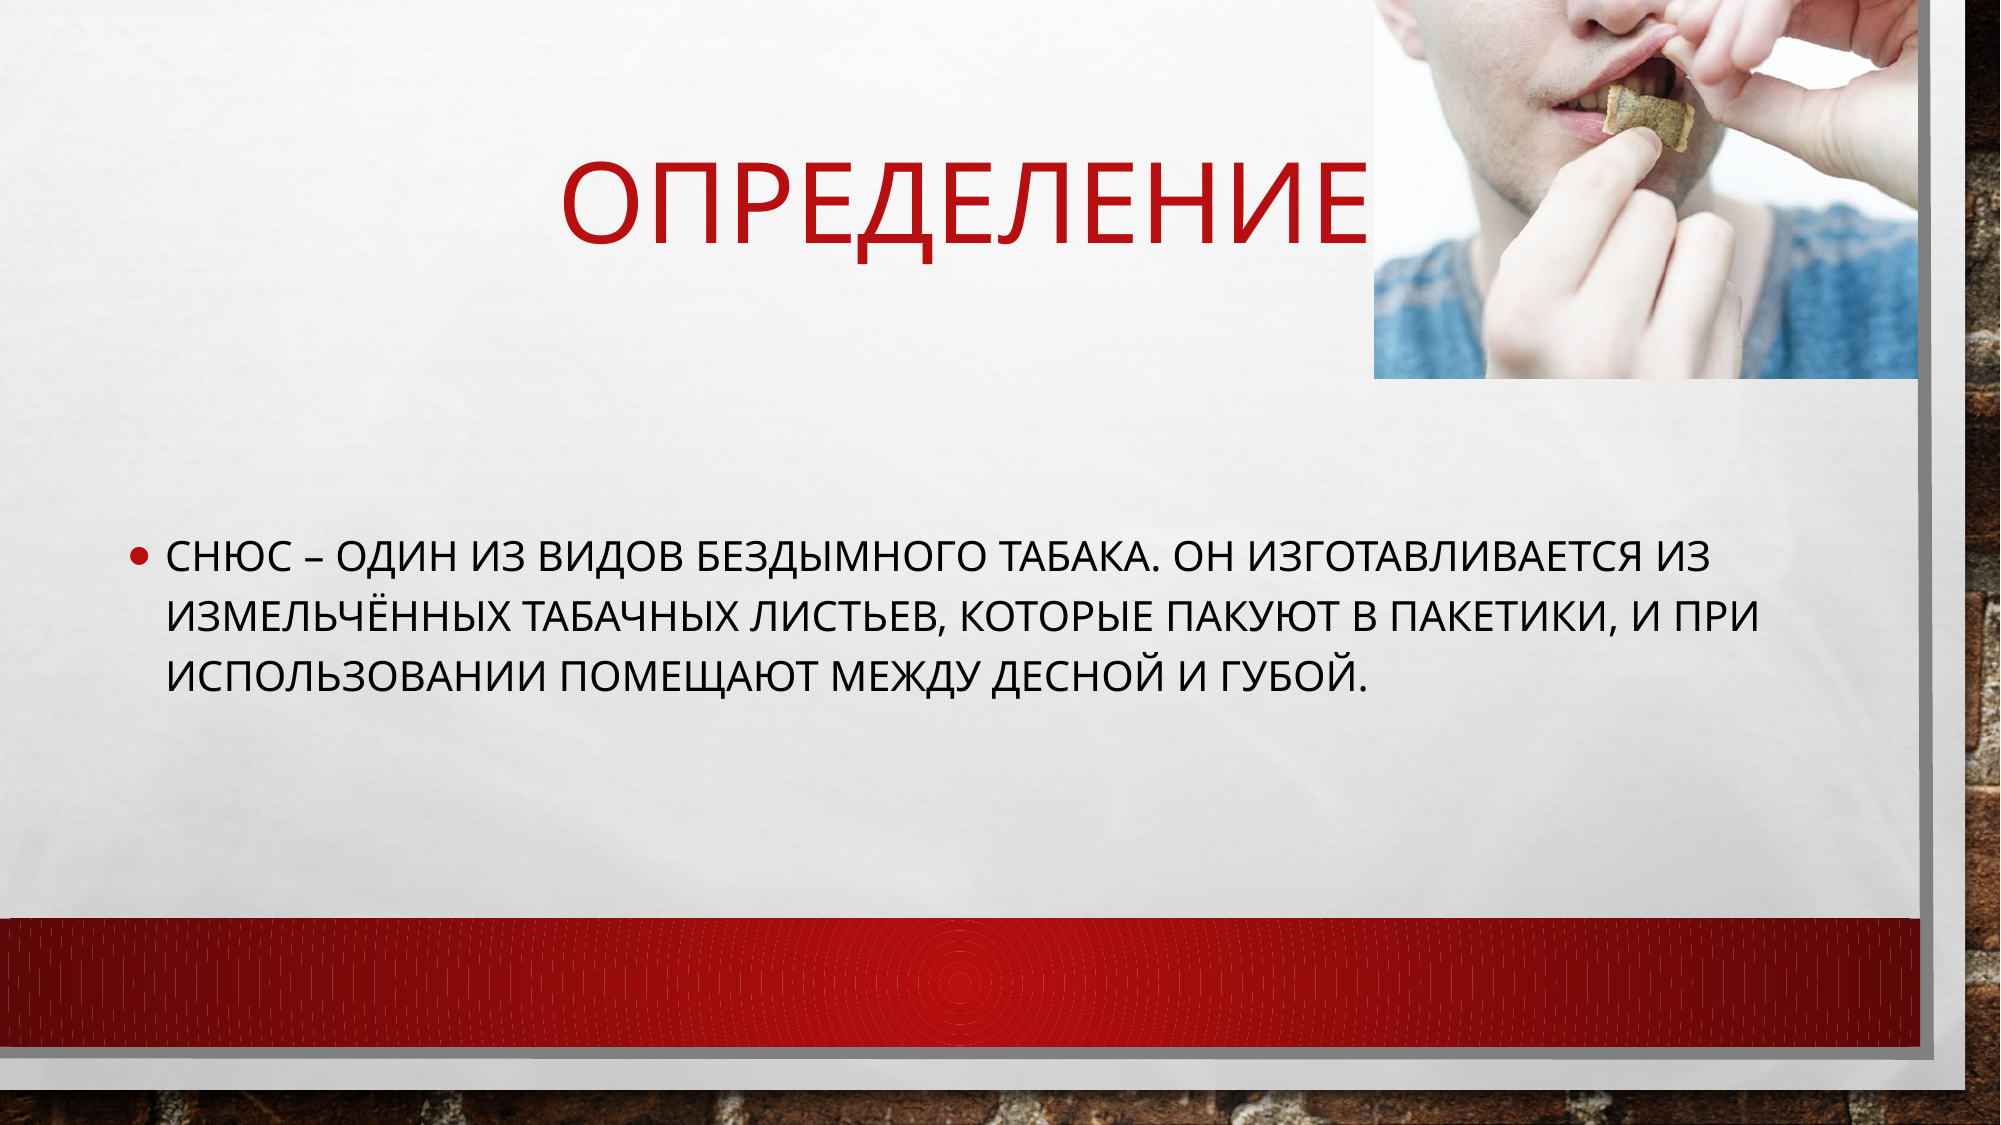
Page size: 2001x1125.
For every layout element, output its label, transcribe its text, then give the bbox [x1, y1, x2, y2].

picture [0, 0, 2000, 1125]
picture [1374, 0, 1918, 379]
list Снюс – один из видов бездымного табака. Он изготавливается из измельчённых табачных листьев, которые пакуют в пакетики, и при использовании помещают между десной и губой. [112, 338, 1818, 882]
title Определение [112, 112, 1374, 302]
